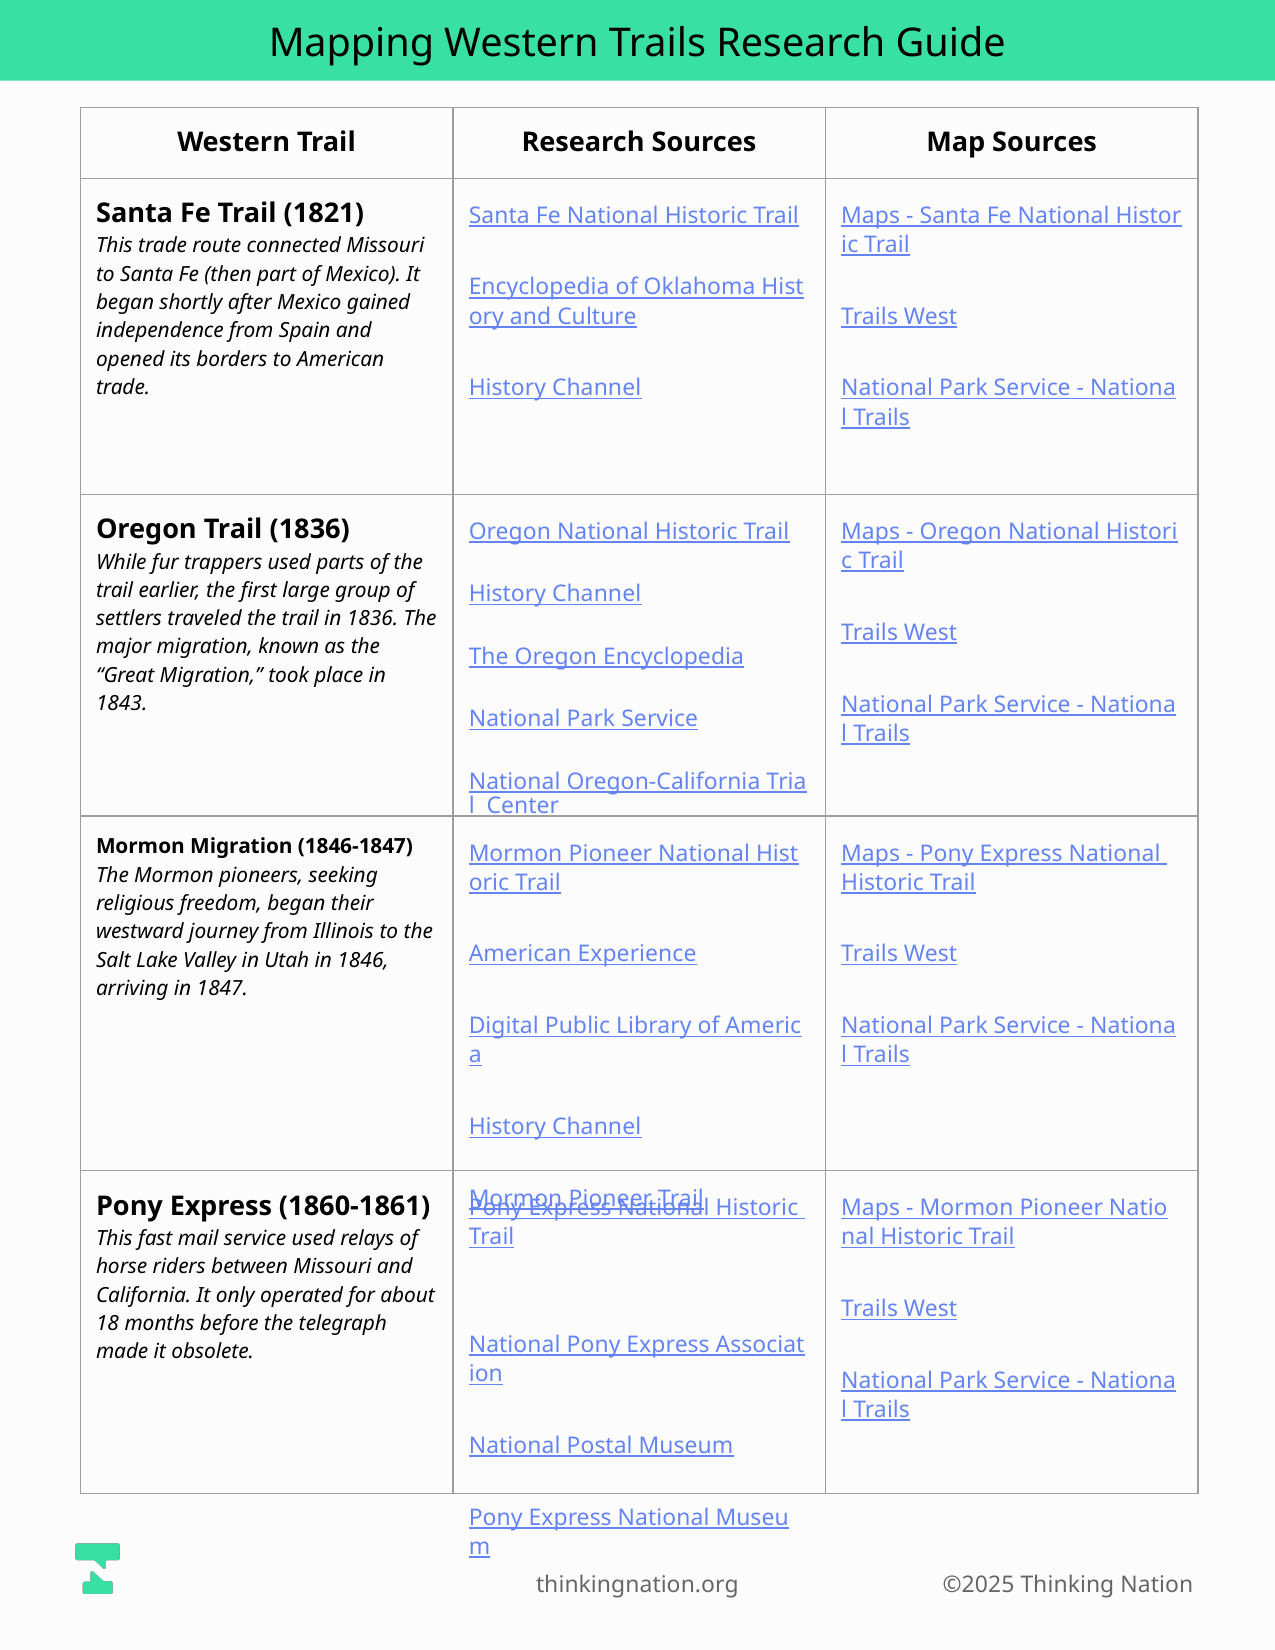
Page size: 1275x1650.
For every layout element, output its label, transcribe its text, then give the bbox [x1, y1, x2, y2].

table_cell Mormon Migration (1846-1847) The Mormon pioneers, seeking religious freedom, began their westward journey from Illinois to the Salt Lake Valley in Utah in 1846, arriving in 1847. [81, 817, 452, 1170]
table_cell Santa Fe National Historic Trail Encyclopedia of Oklahoma History and Culture History Channel [454, 179, 825, 494]
table_cell Pony Express National Historic Trail National Pony Express Association National Postal Museum Pony Express National Museum [454, 1171, 825, 1493]
text_box thinkingnation.org [486, 1553, 789, 1605]
table_cell Maps - Pony Express National Historic Trail Trails West National Park Service - National Trails [826, 817, 1197, 1170]
table_header Western Trail [81, 108, 452, 178]
table_cell Oregon Trail (1836) While fur trappers used parts of the trail earlier, the first large group of settlers traveled the trail in 1836. The major migration, known as the “Great Migration,” took place in 1843. [81, 495, 452, 815]
table_cell Pony Express (1860-1861) This fast mail service used relays of horse riders between Missouri and California. It only operated for about 18 months before the telegraph made it obsolete. [81, 1171, 452, 1493]
table_header Research Sources [454, 108, 825, 178]
table_cell Maps - Mormon Pioneer National Historic Trail Trails West National Park Service - National Trails [826, 1171, 1197, 1493]
picture [62, 1533, 133, 1604]
table_cell Oregon National Historic Trail History Channel The Oregon Encyclopedia National Park Service National Oregon-California Trial Center [454, 495, 825, 815]
table_cell Maps - Oregon National Historic Trail Trails West National Park Service - National Trails [826, 495, 1197, 815]
text_box Mapping Western Trails Research Guide [0, 0, 1275, 81]
text_box ©2025 Thinking Nation [907, 1553, 1210, 1605]
table_cell Santa Fe Trail (1821) This trade route connected Missouri to Santa Fe (then part of Mexico). It began shortly after Mexico gained independence from Spain and opened its borders to American trade. [81, 179, 452, 494]
table_cell Mormon Pioneer National Historic Trail American Experience Digital Public Library of America History Channel Mormon Pioneer Trail [454, 817, 825, 1170]
table_cell Maps - Santa Fe National Historic Trail Trails West National Park Service - National Trails [826, 179, 1197, 494]
table_header Map Sources [826, 108, 1197, 178]
